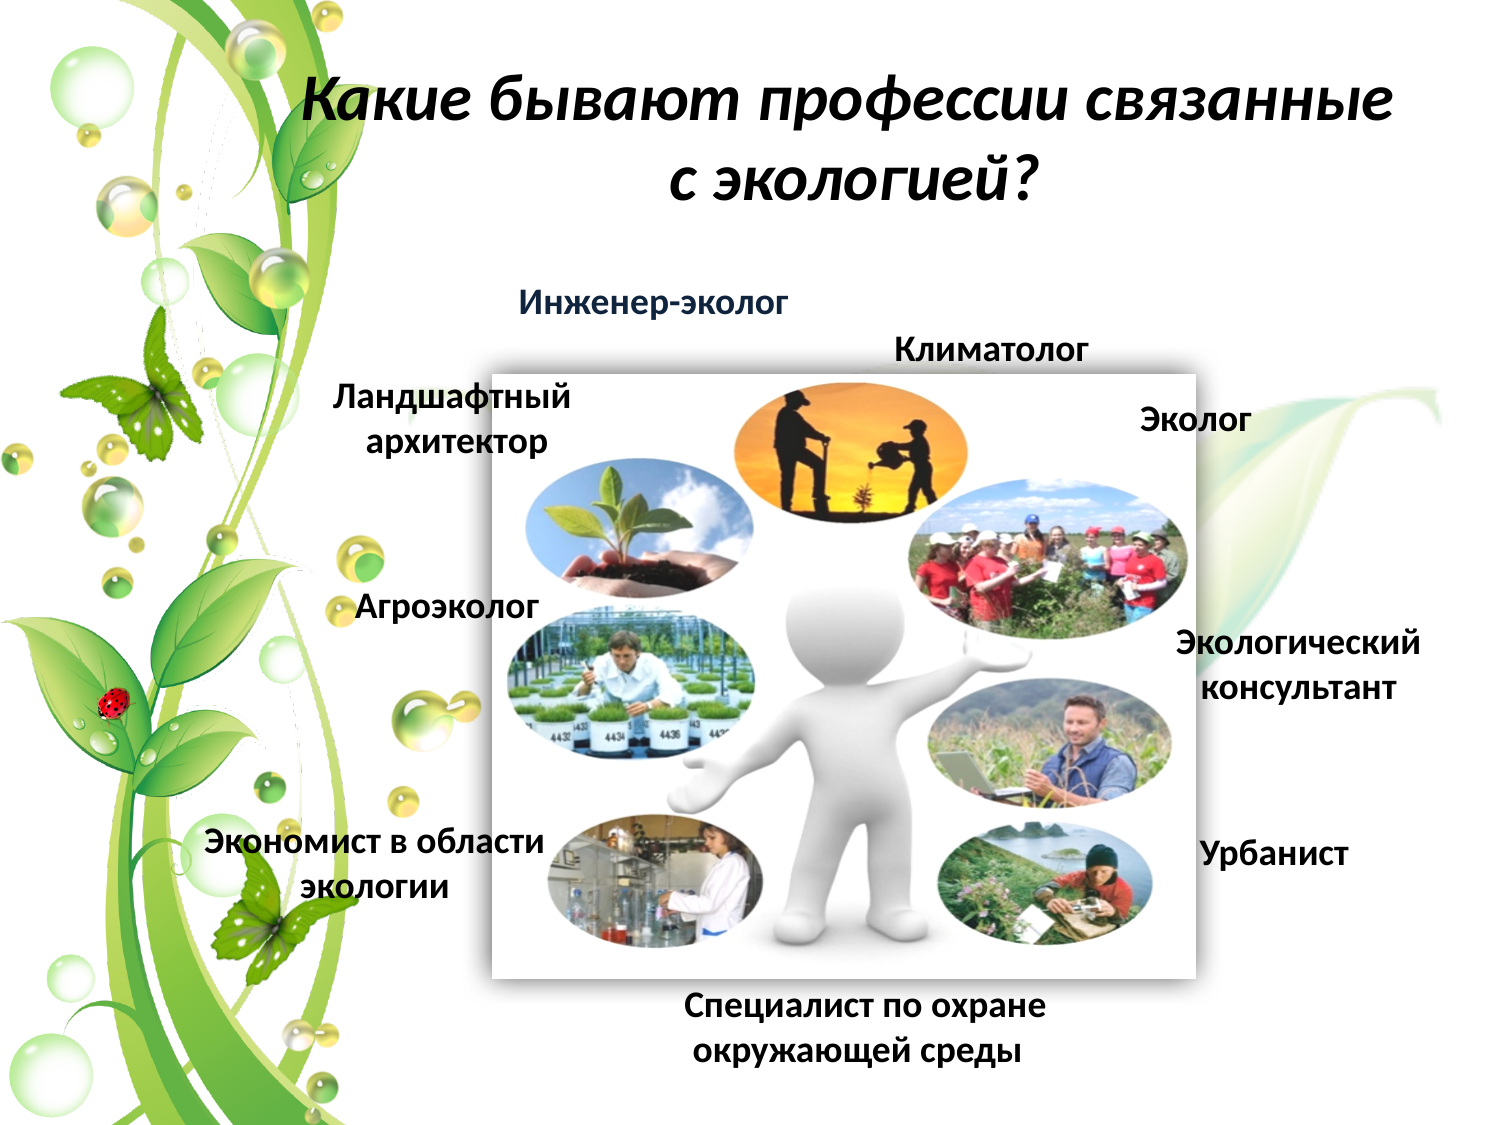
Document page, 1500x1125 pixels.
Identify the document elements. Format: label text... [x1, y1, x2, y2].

text_box Специалист по охране окружающей среды [669, 988, 1062, 1078]
text_box Какие бывают профессии связанные с экологией? [281, 46, 1430, 222]
text_box Инженер-эколог [503, 269, 844, 330]
text_box Климатолог [879, 316, 1113, 373]
picture [0, 0, 482, 1125]
text_box Урбанист [1199, 820, 1373, 880]
text_box Ландшафтный архитектор [318, 363, 596, 468]
text_box Агроэколог [340, 574, 486, 634]
text_box Эколог [1199, 386, 1267, 447]
text_box Экологический консультант [1199, 609, 1445, 715]
picture [491, 374, 1196, 979]
text_box Экономист в области экологии [189, 808, 486, 914]
